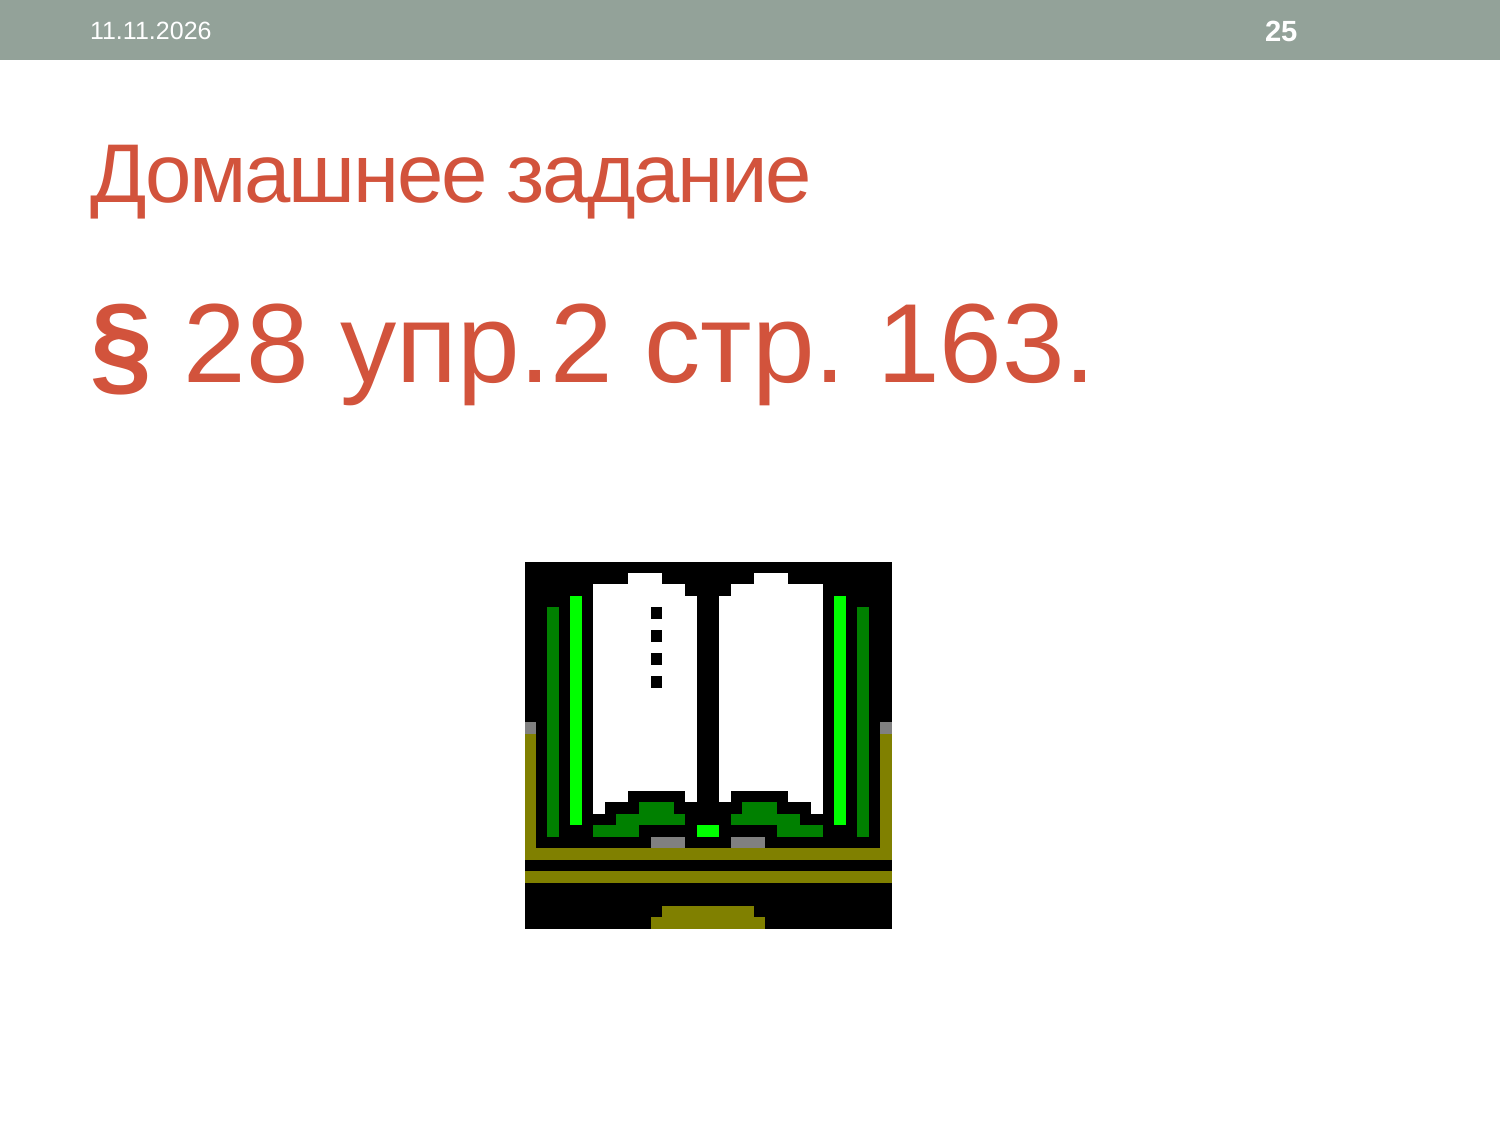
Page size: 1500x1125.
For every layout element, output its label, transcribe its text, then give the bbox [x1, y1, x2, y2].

slide_number 25 [1250, 3, 1425, 57]
picture [525, 562, 892, 929]
list § 28 упр.2 стр. 163. [75, 262, 1425, 1063]
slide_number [75, 3, 550, 57]
title Домашнее задание [75, 87, 1425, 250]
